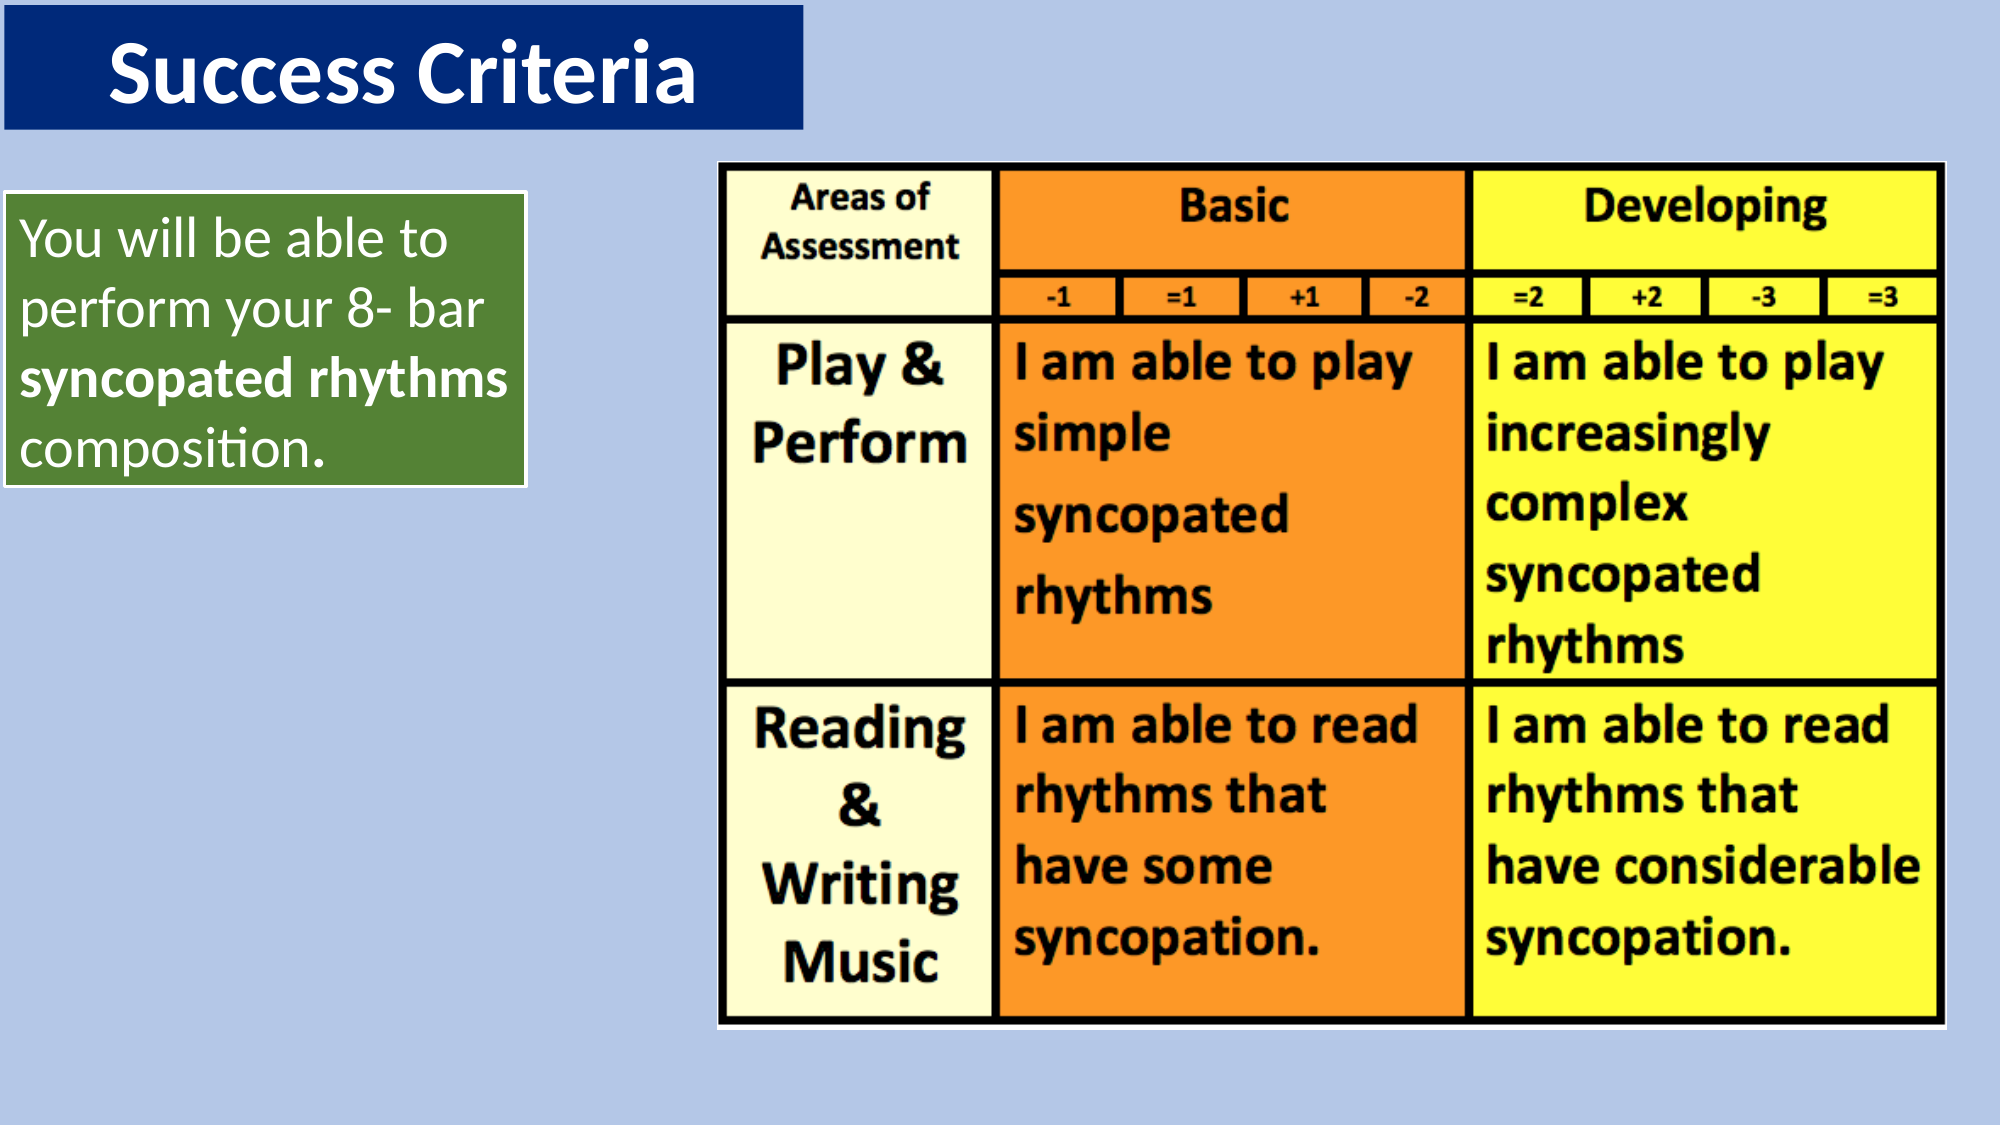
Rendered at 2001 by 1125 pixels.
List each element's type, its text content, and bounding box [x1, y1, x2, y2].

text_box Success Criteria [4, 5, 804, 130]
text_box You will be able to perform your 8- bar syncopated rhythms composition. [4, 192, 526, 487]
picture [717, 161, 1948, 1030]
